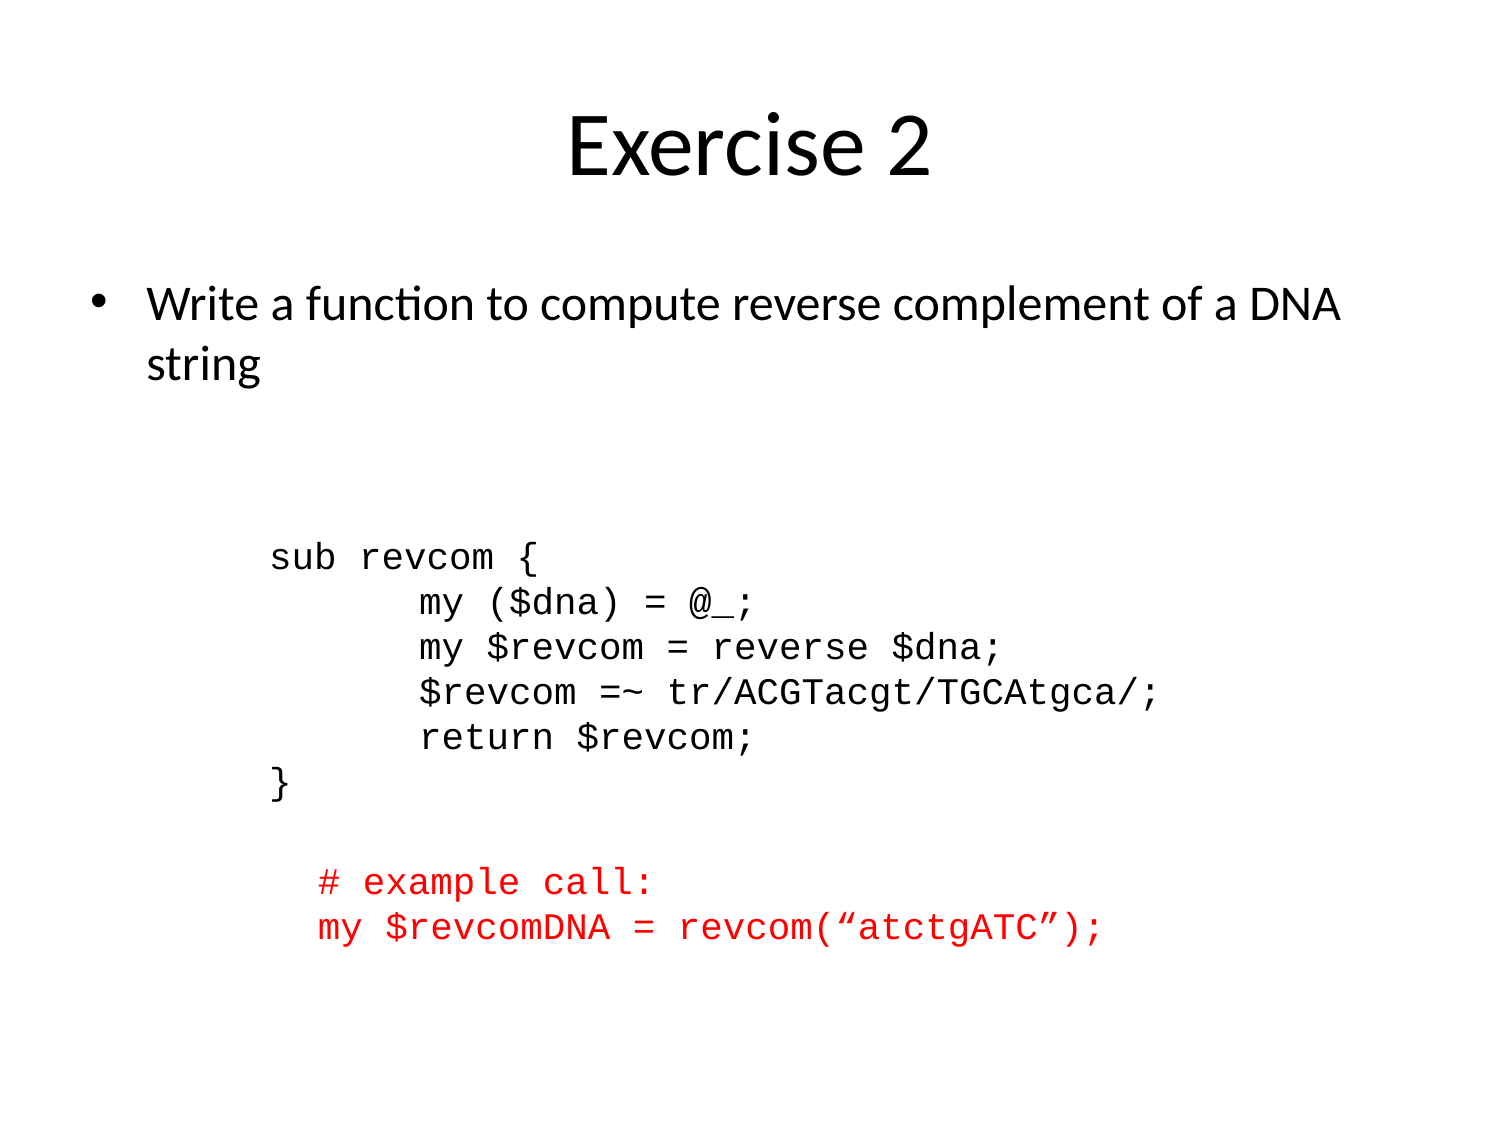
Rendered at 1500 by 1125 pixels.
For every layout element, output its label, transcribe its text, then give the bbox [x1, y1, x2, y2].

text_box # example call: my $revcomDNA = revcom(“atctgATC”); [303, 850, 1143, 955]
list Write a function to compute reverse complement of a DNA string [75, 262, 1425, 1005]
text_box sub revcom { my ($dna) = @_; my $revcom = reverse $dna; $revcom =~ tr/ACGTacgt/TGCAtgca/; return $revcom; } [254, 524, 1177, 810]
title Exercise 2 [75, 45, 1425, 233]
